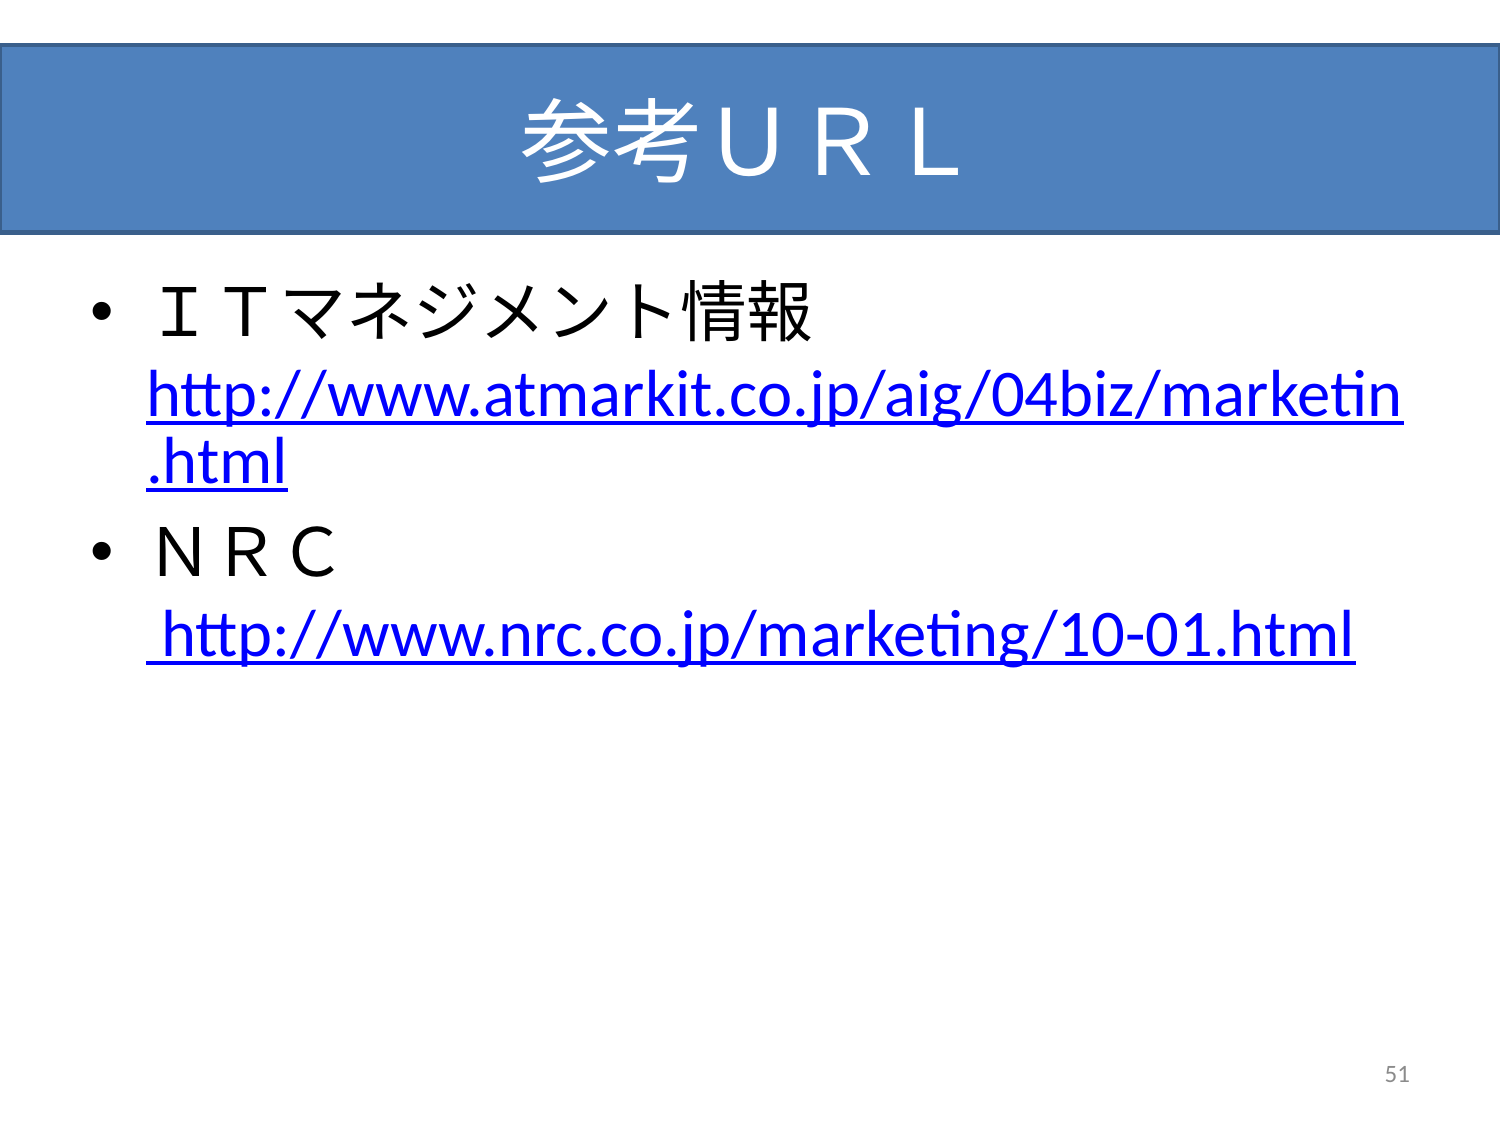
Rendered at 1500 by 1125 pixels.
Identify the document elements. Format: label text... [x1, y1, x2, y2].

slide_number 51 [1074, 1042, 1425, 1103]
title 参考ＵＲＬ [0, 43, 1500, 235]
list ＩＴマネジメント情報http://www.atmarkit.co.jp/aig/04biz/marketin.html ＮＲＣ http://www.nrc.co.jp/marketing/10-01.html [75, 262, 1425, 1005]
